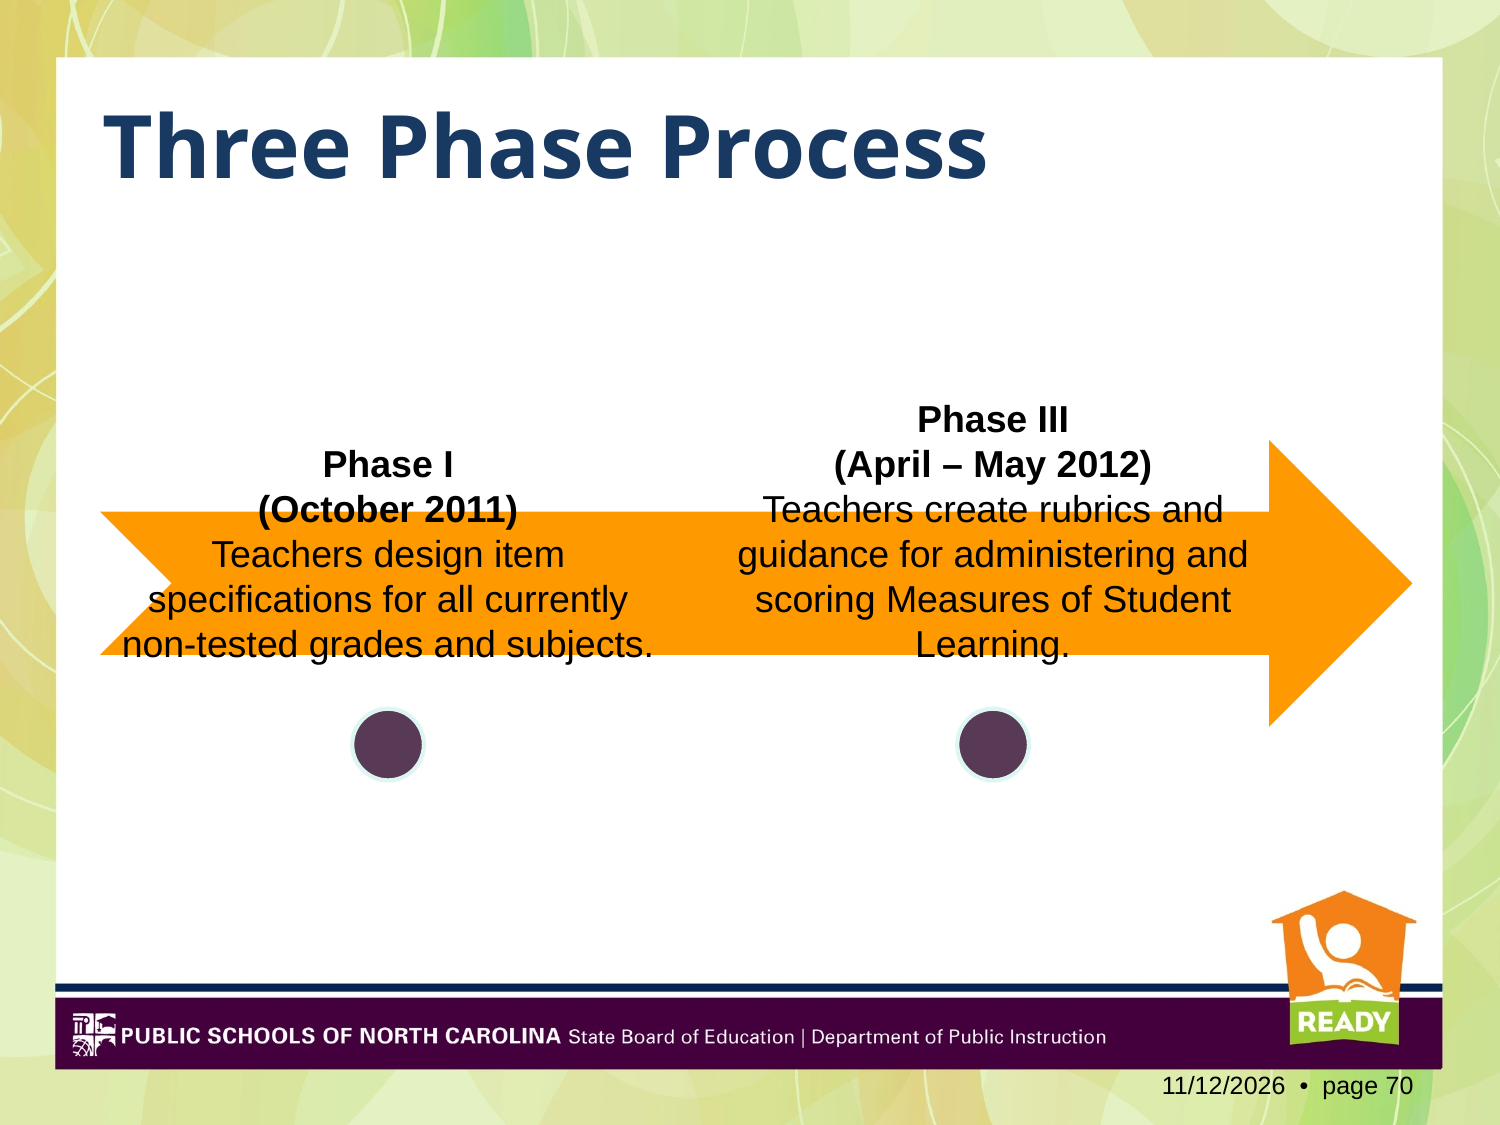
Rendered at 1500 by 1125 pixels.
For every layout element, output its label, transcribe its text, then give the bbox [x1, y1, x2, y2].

title Three Phase Process [87, 75, 1413, 213]
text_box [99, 224, 1413, 942]
picture [0, 0, 1500, 1125]
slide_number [1147, 1062, 1460, 1122]
